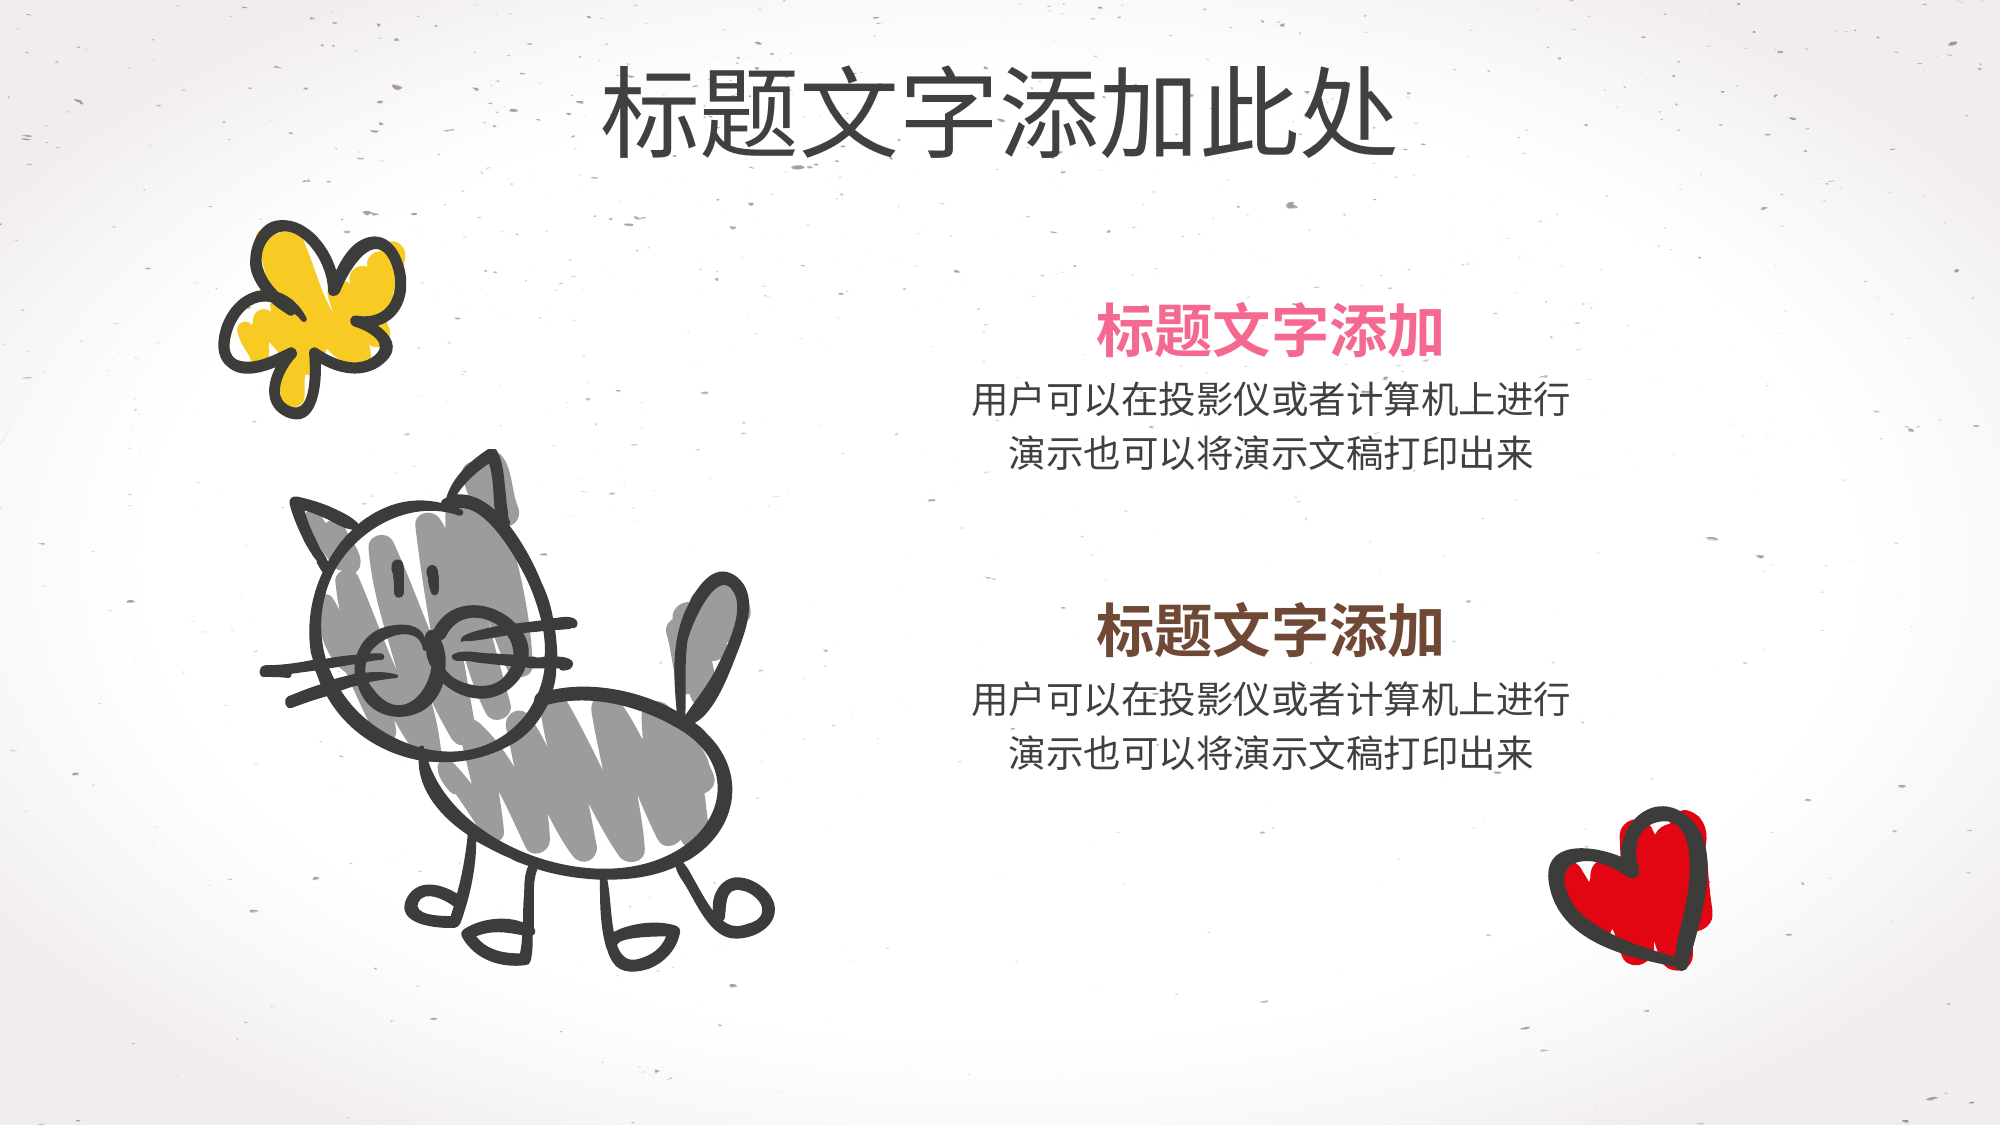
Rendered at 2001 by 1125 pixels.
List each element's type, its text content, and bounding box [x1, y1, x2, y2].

text_box 标题文字添加此处 [585, 43, 1415, 178]
picture [218, 218, 407, 420]
picture [259, 449, 775, 972]
picture [1547, 806, 1713, 972]
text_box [944, 572, 1598, 784]
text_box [944, 272, 1598, 484]
